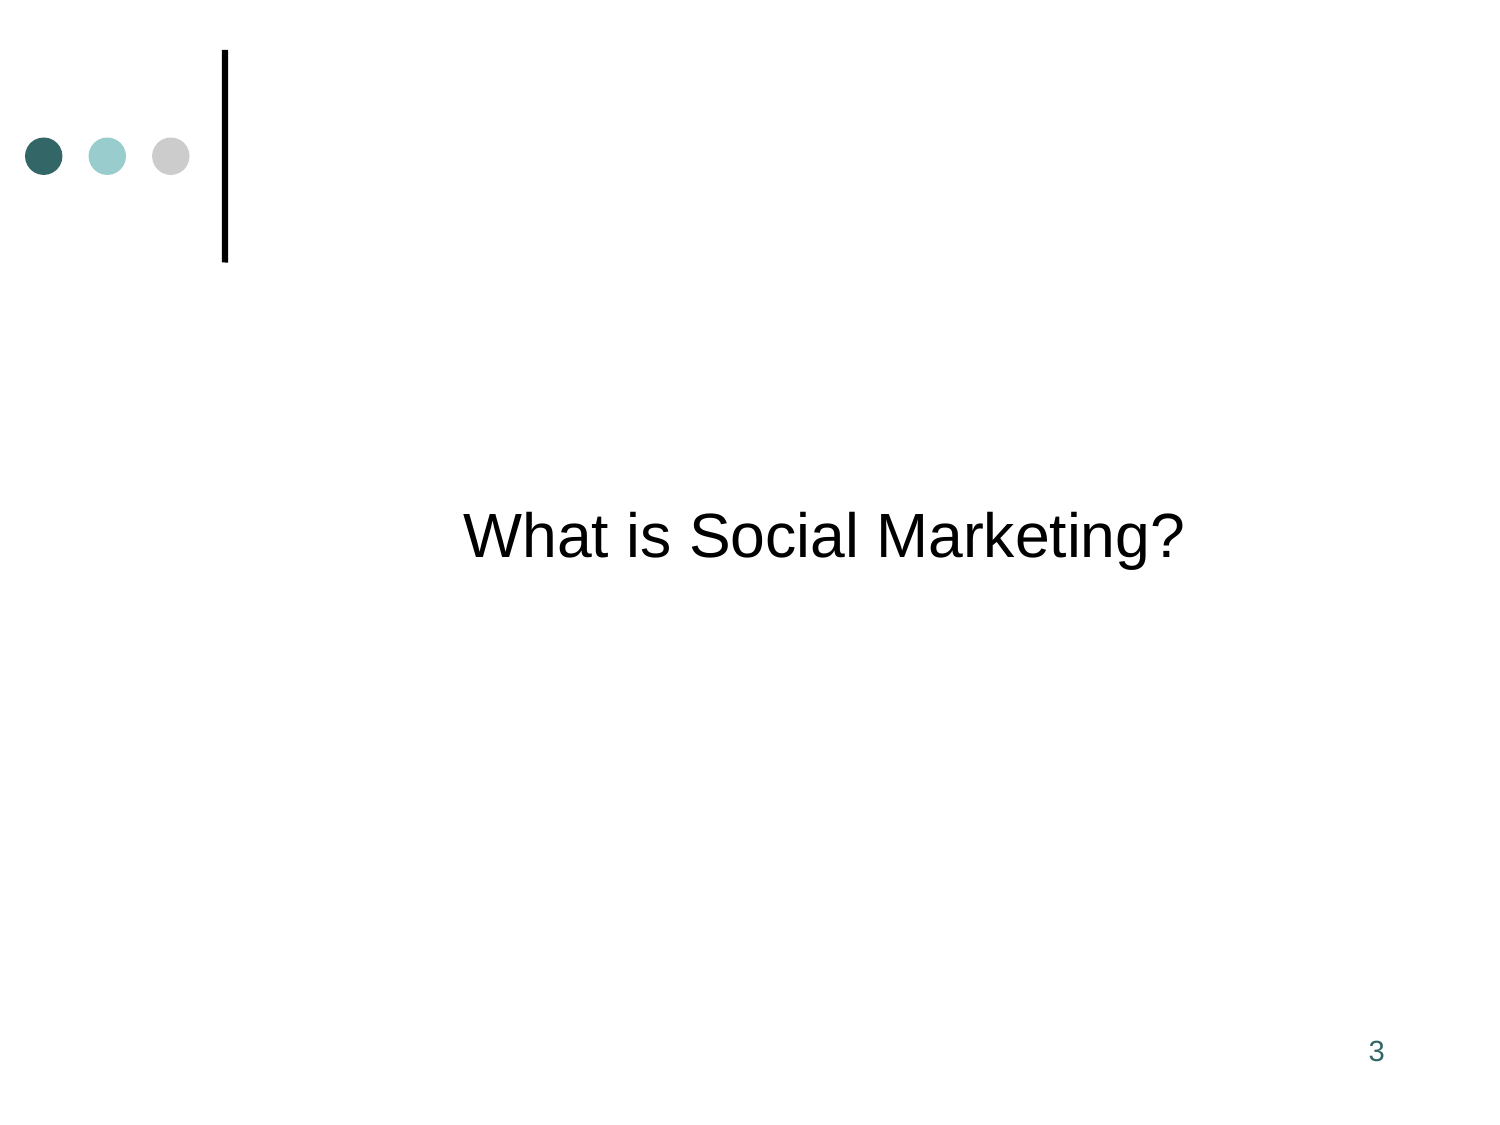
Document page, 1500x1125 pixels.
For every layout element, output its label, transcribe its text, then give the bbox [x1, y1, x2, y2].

slide_number 3 [1187, 1025, 1400, 1100]
list What is Social Marketing? [249, 312, 1400, 988]
